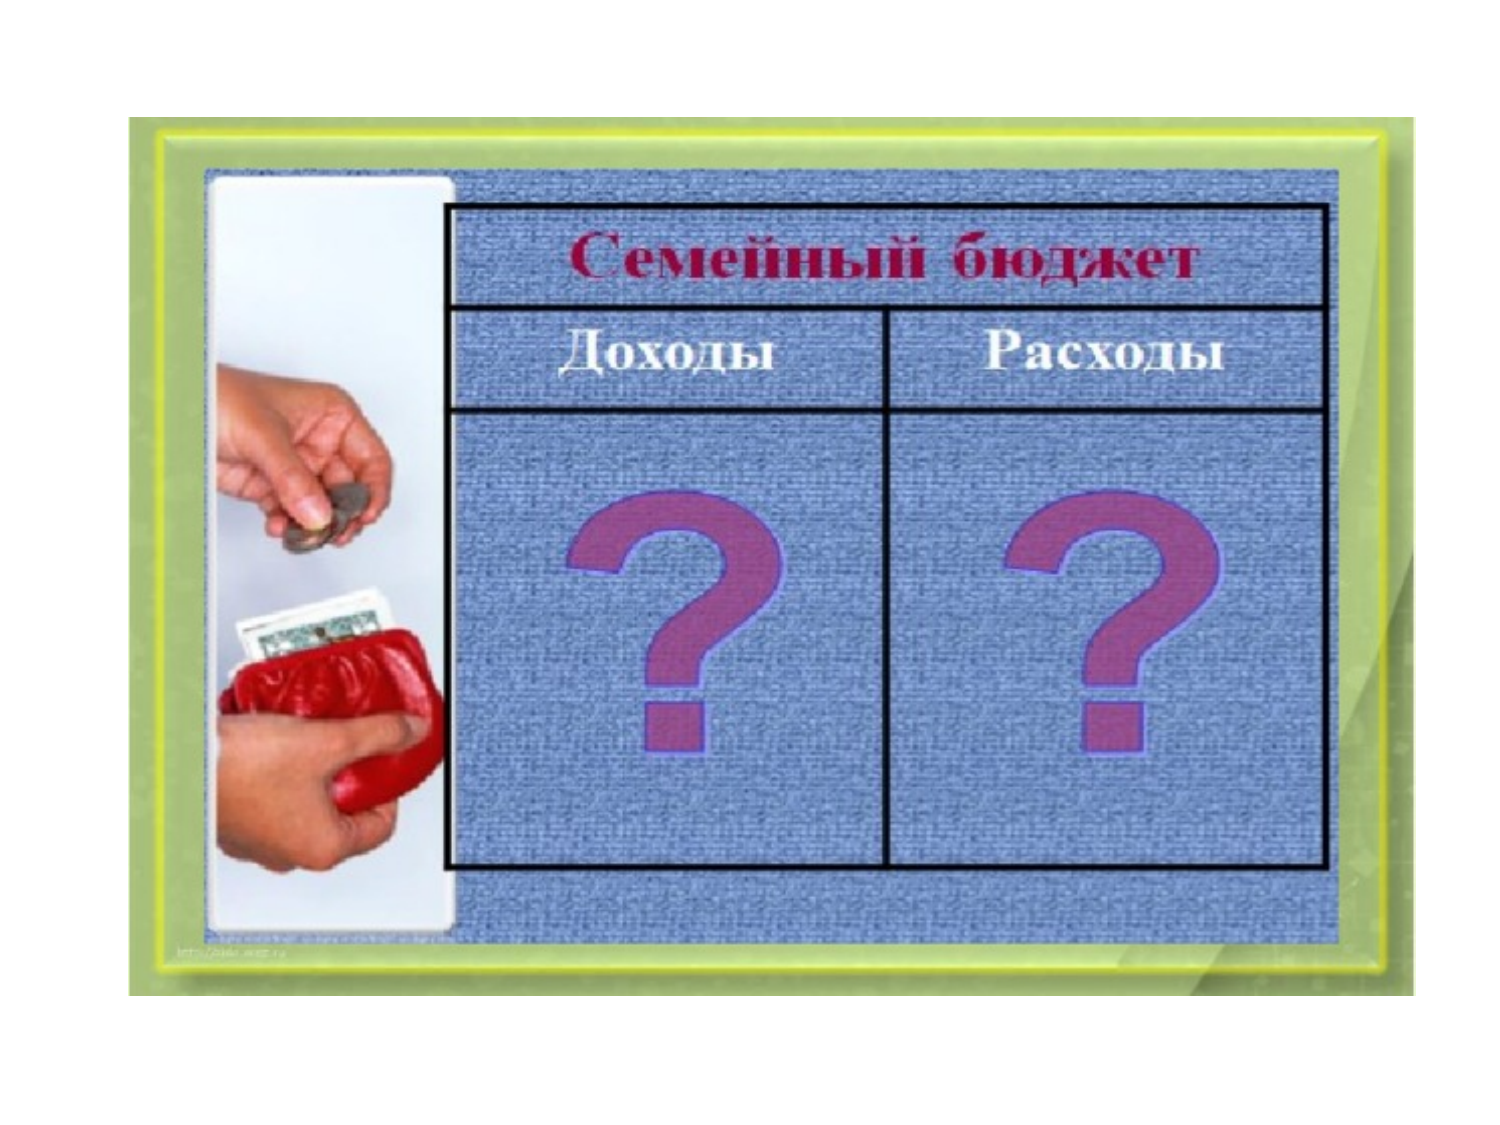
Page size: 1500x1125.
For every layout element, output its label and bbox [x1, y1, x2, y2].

picture [128, 116, 1416, 997]
